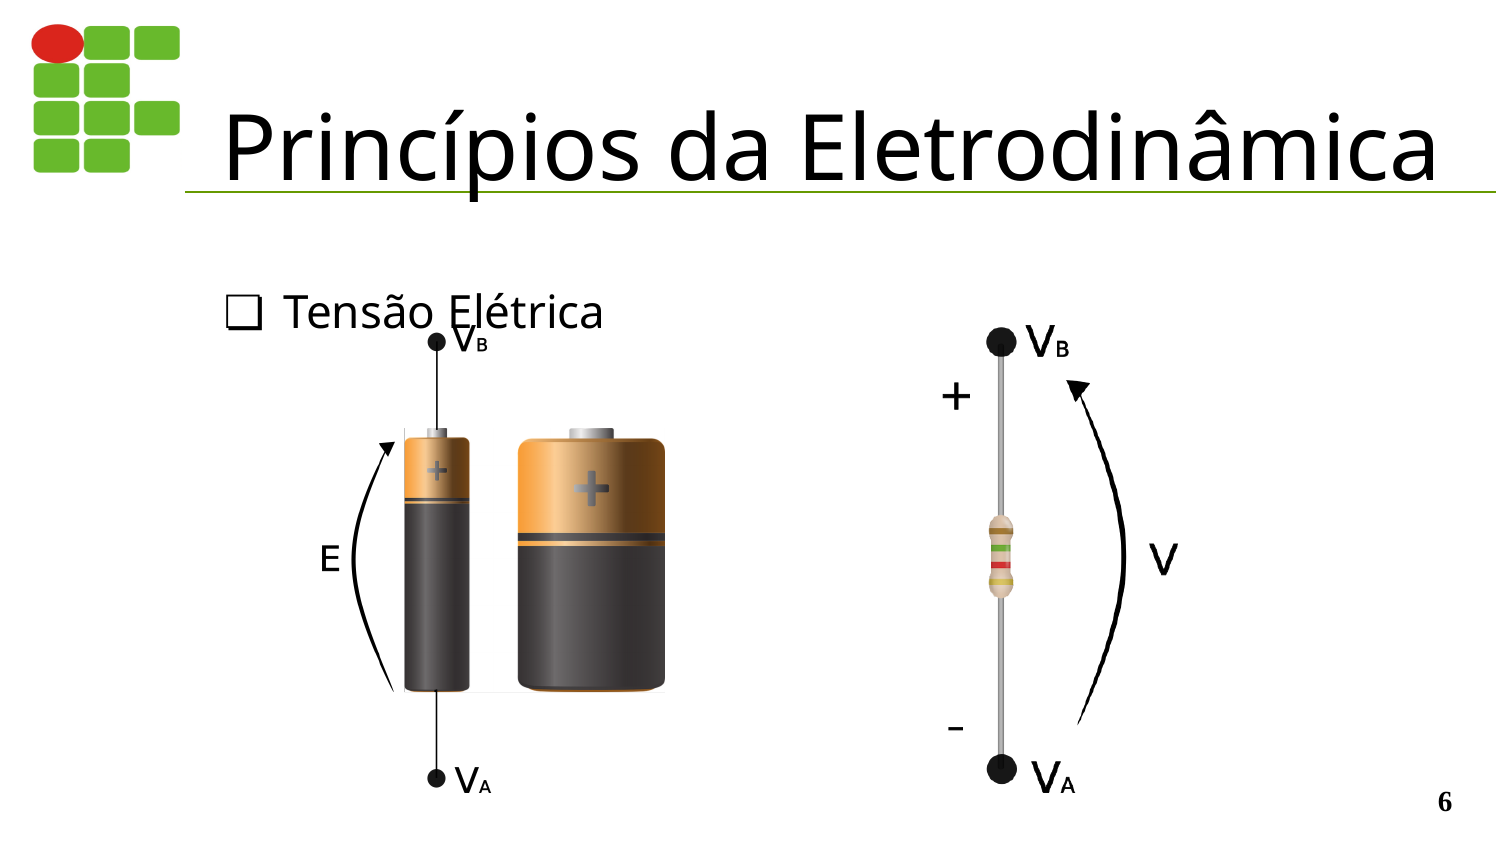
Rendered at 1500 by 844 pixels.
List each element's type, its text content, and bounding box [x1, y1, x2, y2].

picture [893, 325, 1178, 794]
title Princípios da Eletrodinâmica [206, 26, 1468, 207]
picture [29, 23, 182, 174]
text_box ‹#› [1155, 768, 1468, 825]
picture [322, 325, 665, 794]
list Tensão Elétrica [193, 248, 1469, 327]
